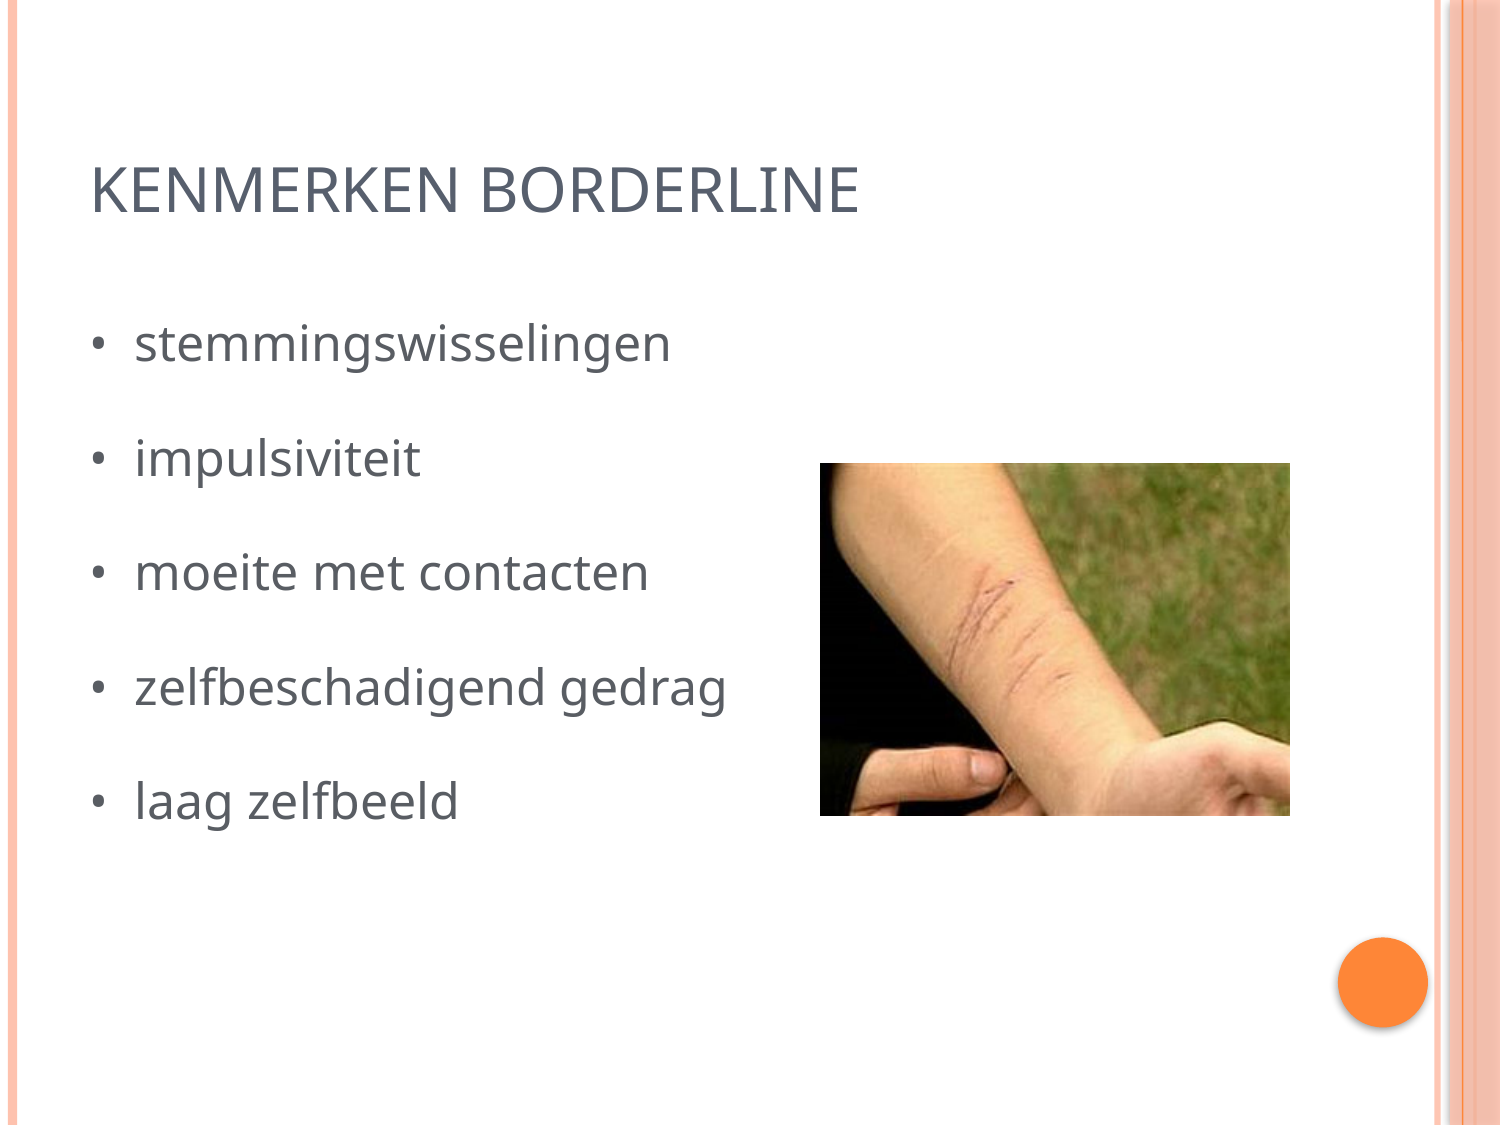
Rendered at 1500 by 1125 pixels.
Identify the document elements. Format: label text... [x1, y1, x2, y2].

picture [820, 463, 1291, 817]
list • stemmingswisselingen • impulsiviteit • moeite met contacten • zelfbeschadigend gedrag • laag zelfbeeld [75, 262, 1300, 1062]
title Kenmerken borderline [75, 45, 1300, 233]
